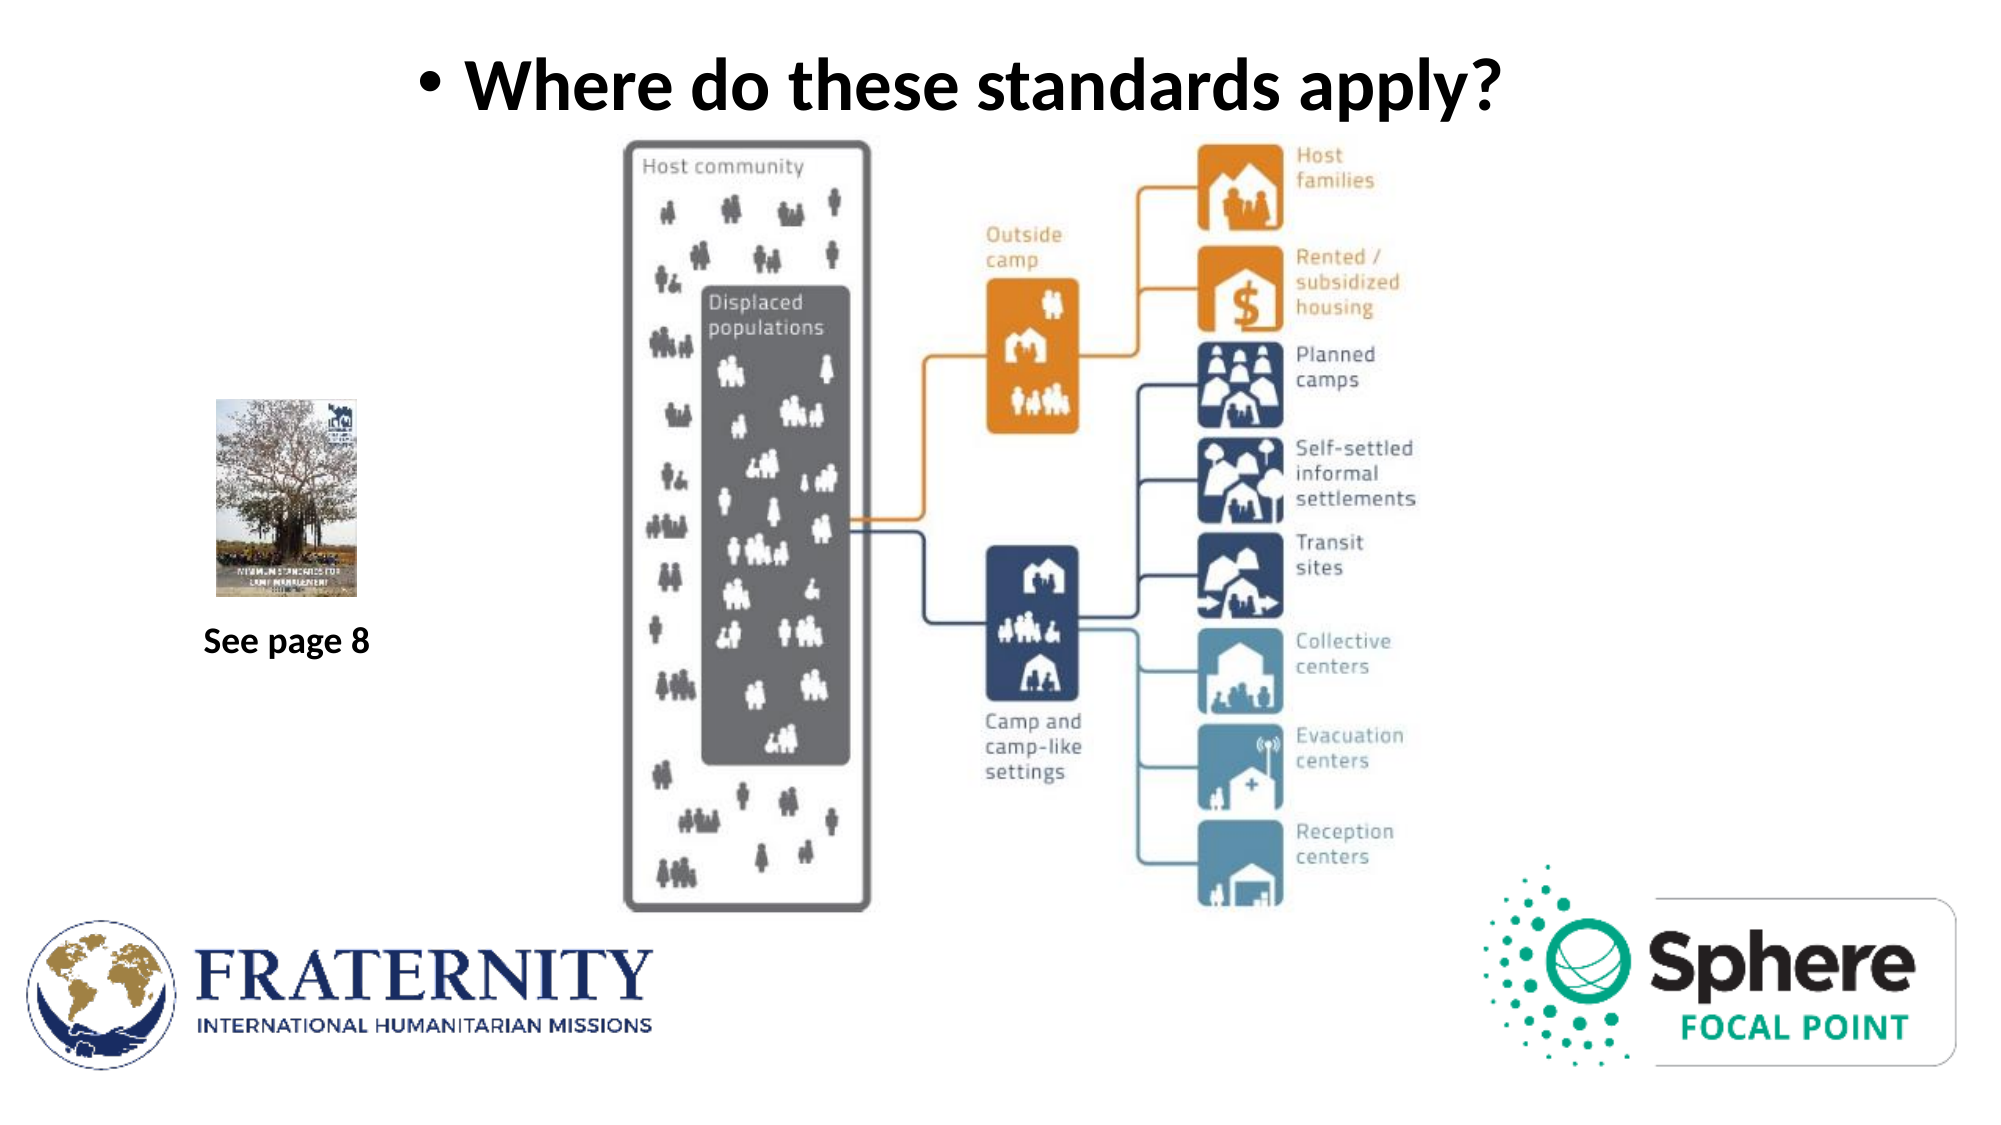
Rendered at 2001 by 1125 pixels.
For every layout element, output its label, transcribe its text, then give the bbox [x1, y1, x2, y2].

picture [216, 399, 357, 597]
picture [1481, 862, 1961, 1070]
picture [0, 134, 1426, 1098]
text_box Where do these standards apply? [166, 27, 1756, 133]
text_box See page 8 [180, 608, 394, 669]
